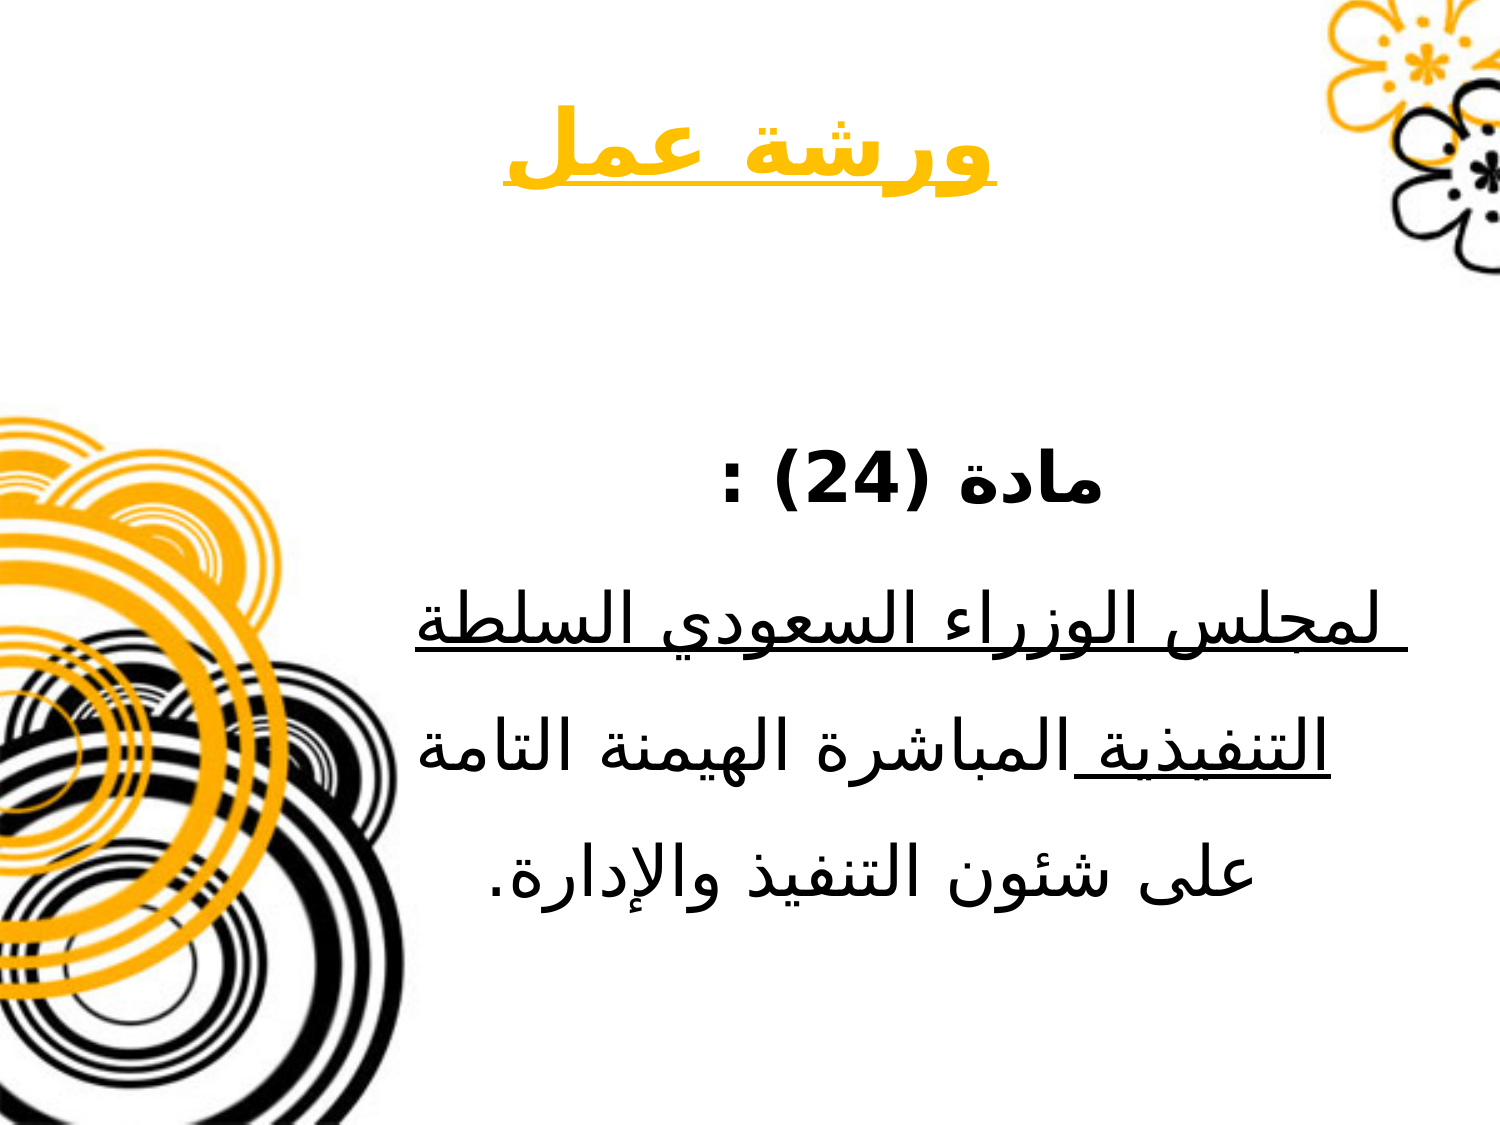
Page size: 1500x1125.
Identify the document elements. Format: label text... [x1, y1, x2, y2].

title ورشة عمل [75, 45, 1425, 233]
list مادة (24) : لمجلس الوزراء السعودي السلطة التنفيذية المباشرة الهيمنة التامة على شئون التنفيذ والإدارة. [375, 292, 1425, 1005]
picture [0, 0, 1500, 1125]
